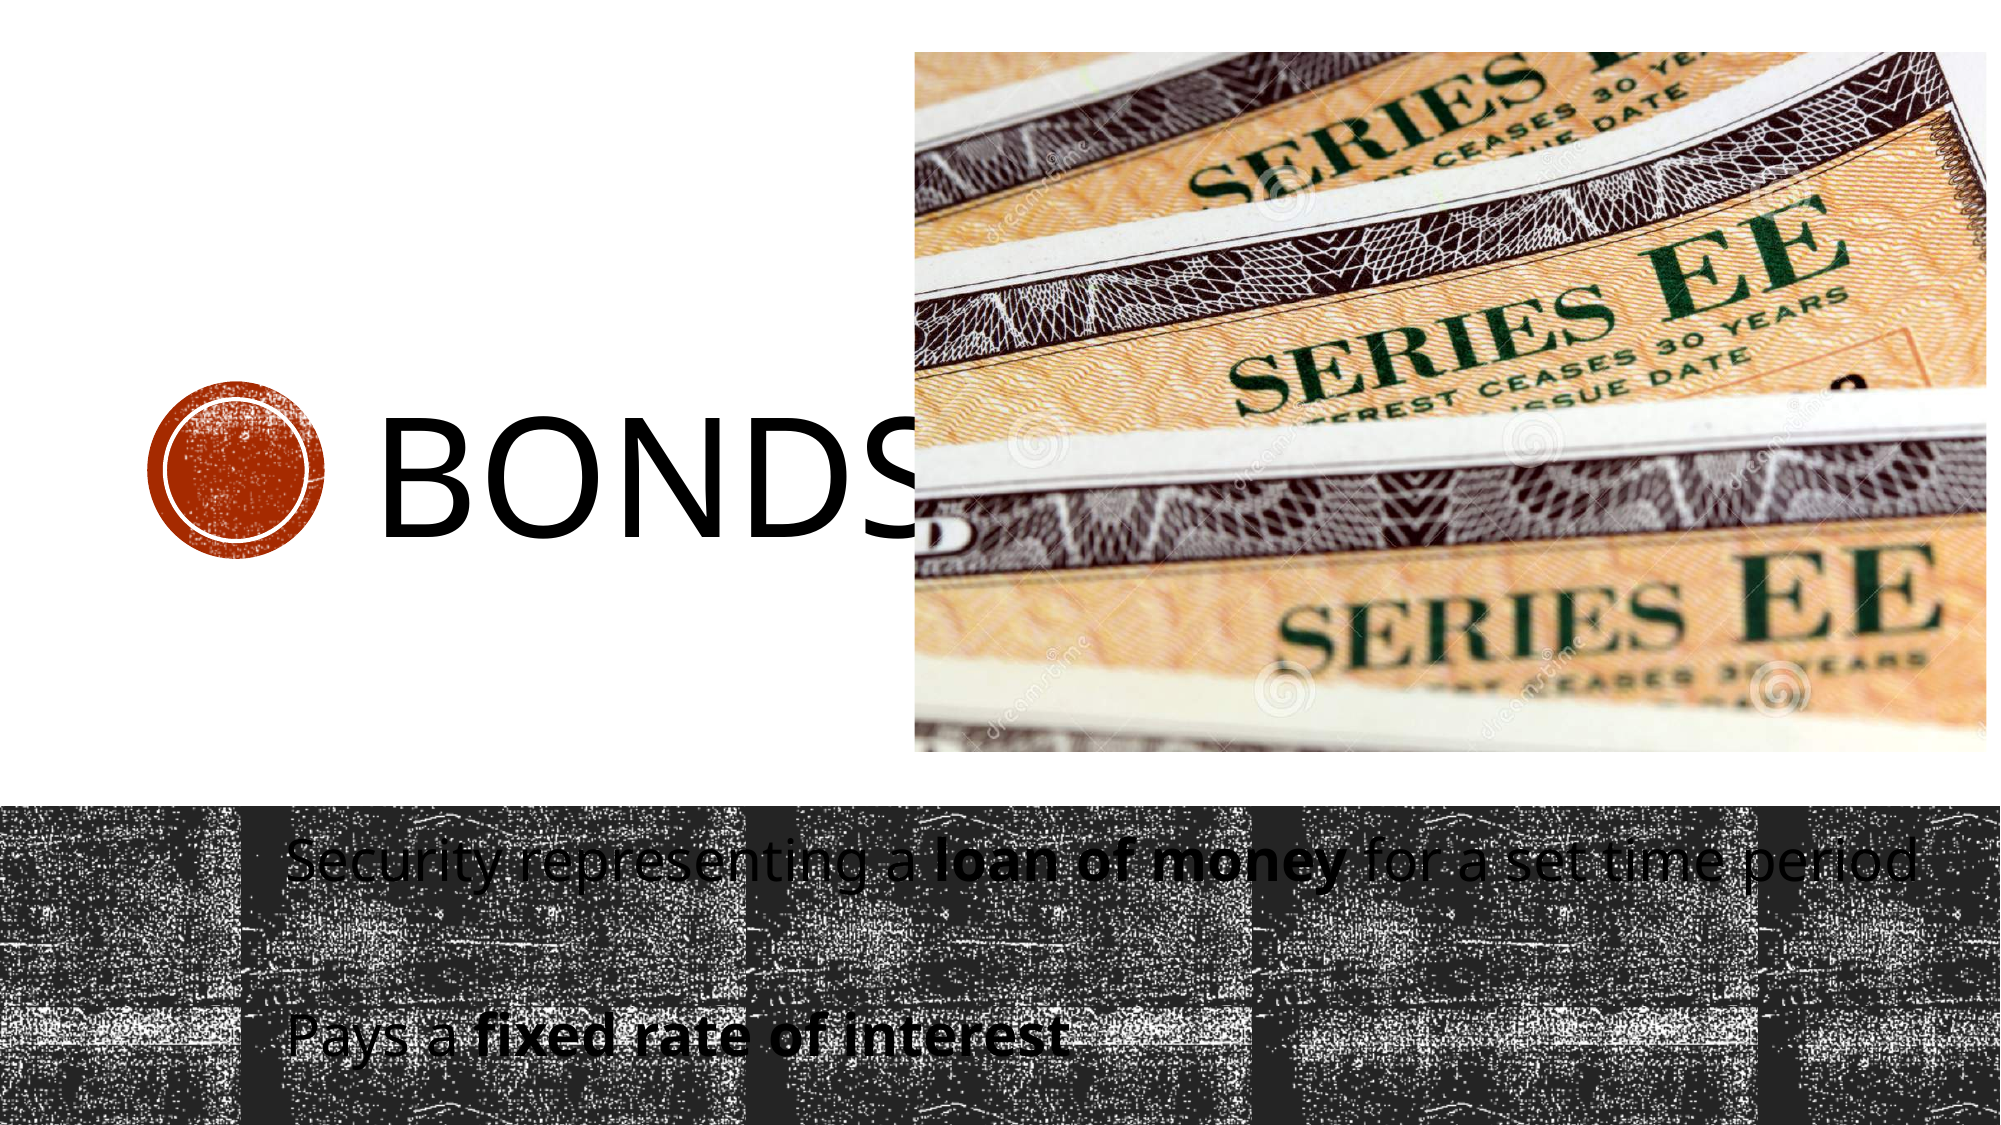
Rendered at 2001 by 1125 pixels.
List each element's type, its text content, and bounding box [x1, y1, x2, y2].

list Security representing a loan of money for a set time period Pays a fixed rate of interest [270, 823, 1947, 1107]
title Bonds [355, 201, 1878, 779]
picture [914, 52, 1987, 752]
